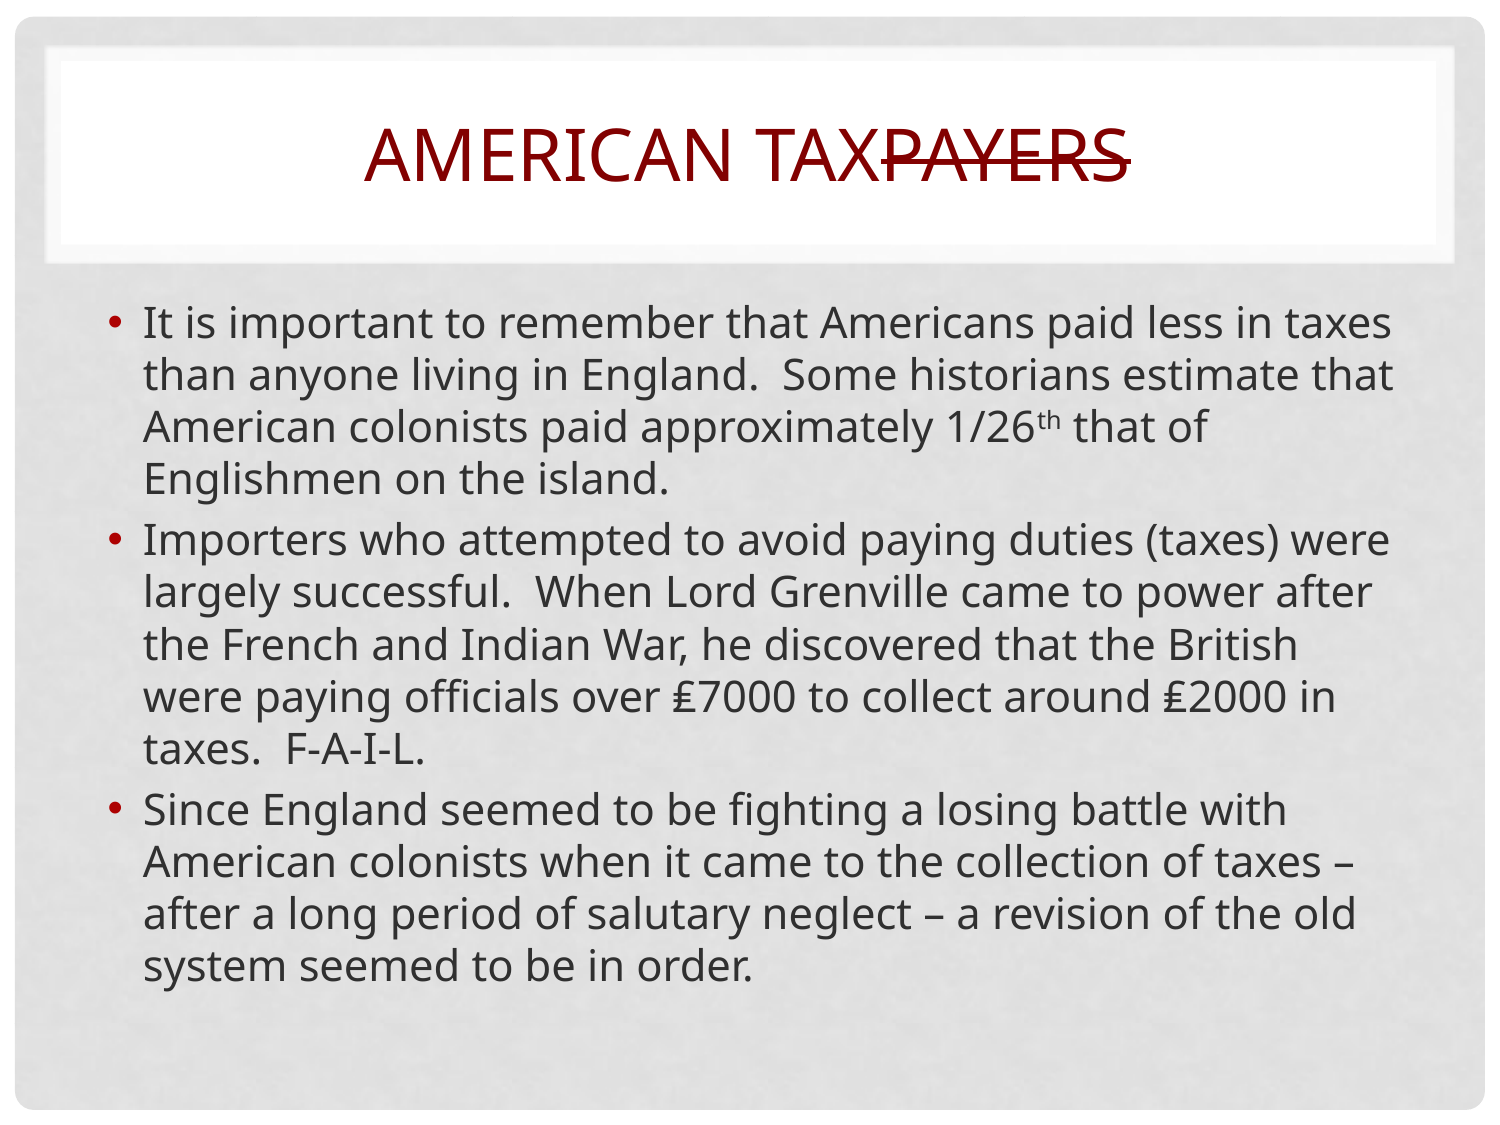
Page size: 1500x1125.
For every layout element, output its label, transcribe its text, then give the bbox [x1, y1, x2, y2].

list It is important to remember that Americans paid less in taxes than anyone living in England. Some historians estimate that American colonists paid approximately 1/26th that of Englishmen on the island. Importers who attempted to avoid paying duties (taxes) were largely successful. When Lord Grenville came to power after the French and Indian War, he discovered that the British were paying officials over ₤7000 to collect around ₤2000 in taxes. F-A-I-L. Since England seemed to be fighting a losing battle with American colonists when it came to the collection of taxes – after a long period of salutary neglect – a revision of the old system seemed to be in order. [75, 287, 1425, 1005]
title American taxpayers [69, 66, 1425, 238]
